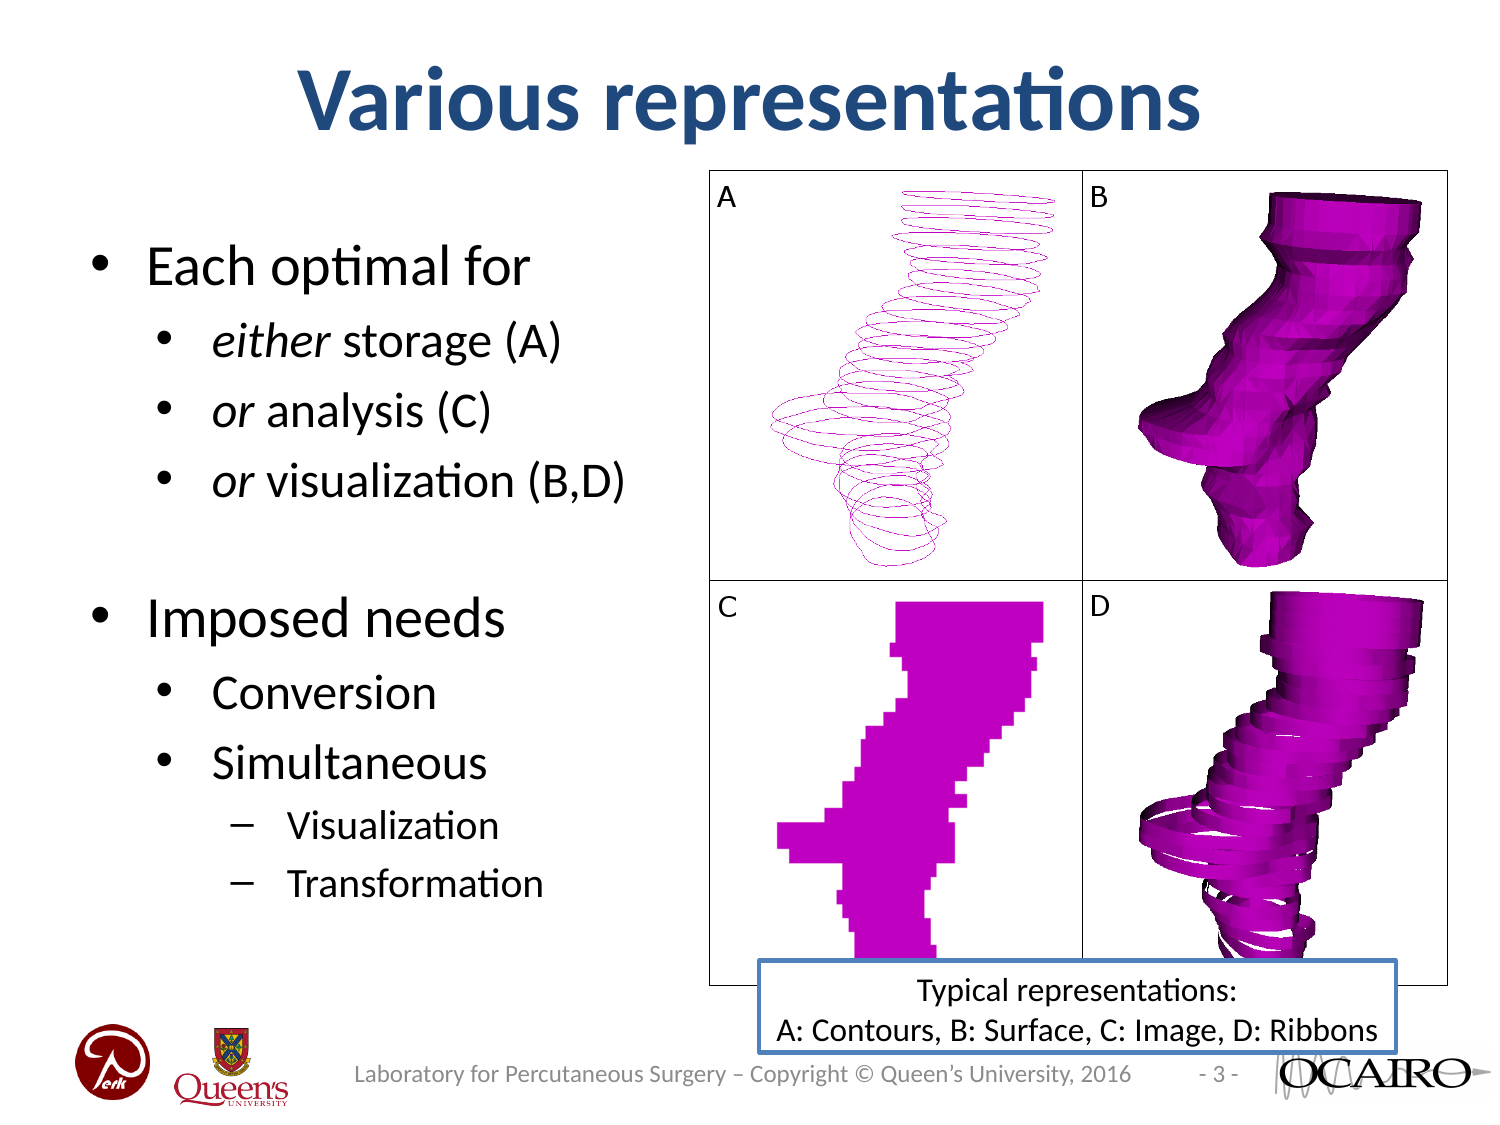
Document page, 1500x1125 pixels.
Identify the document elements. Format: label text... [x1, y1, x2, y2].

picture [701, 162, 1454, 992]
footer Laboratory for Percutaneous Surgery – Copyright © Queen’s University, 2016 [312, 1042, 1175, 1103]
picture [75, 1038, 150, 1100]
list Each optimal for either storage (A) or analysis (C) or visualization (B,D) Imposed needs Conversion Simultaneous Visualization Transformation [74, 219, 688, 1038]
picture [1275, 1044, 1491, 1100]
picture [174, 1038, 288, 1106]
text_box Typical representations: A: Contours, B: Surface, C: Image, D: Ribbons [757, 1000, 1398, 1055]
slide_number - 3 - [1175, 1055, 1263, 1103]
title Various representations [74, 0, 1426, 188]
